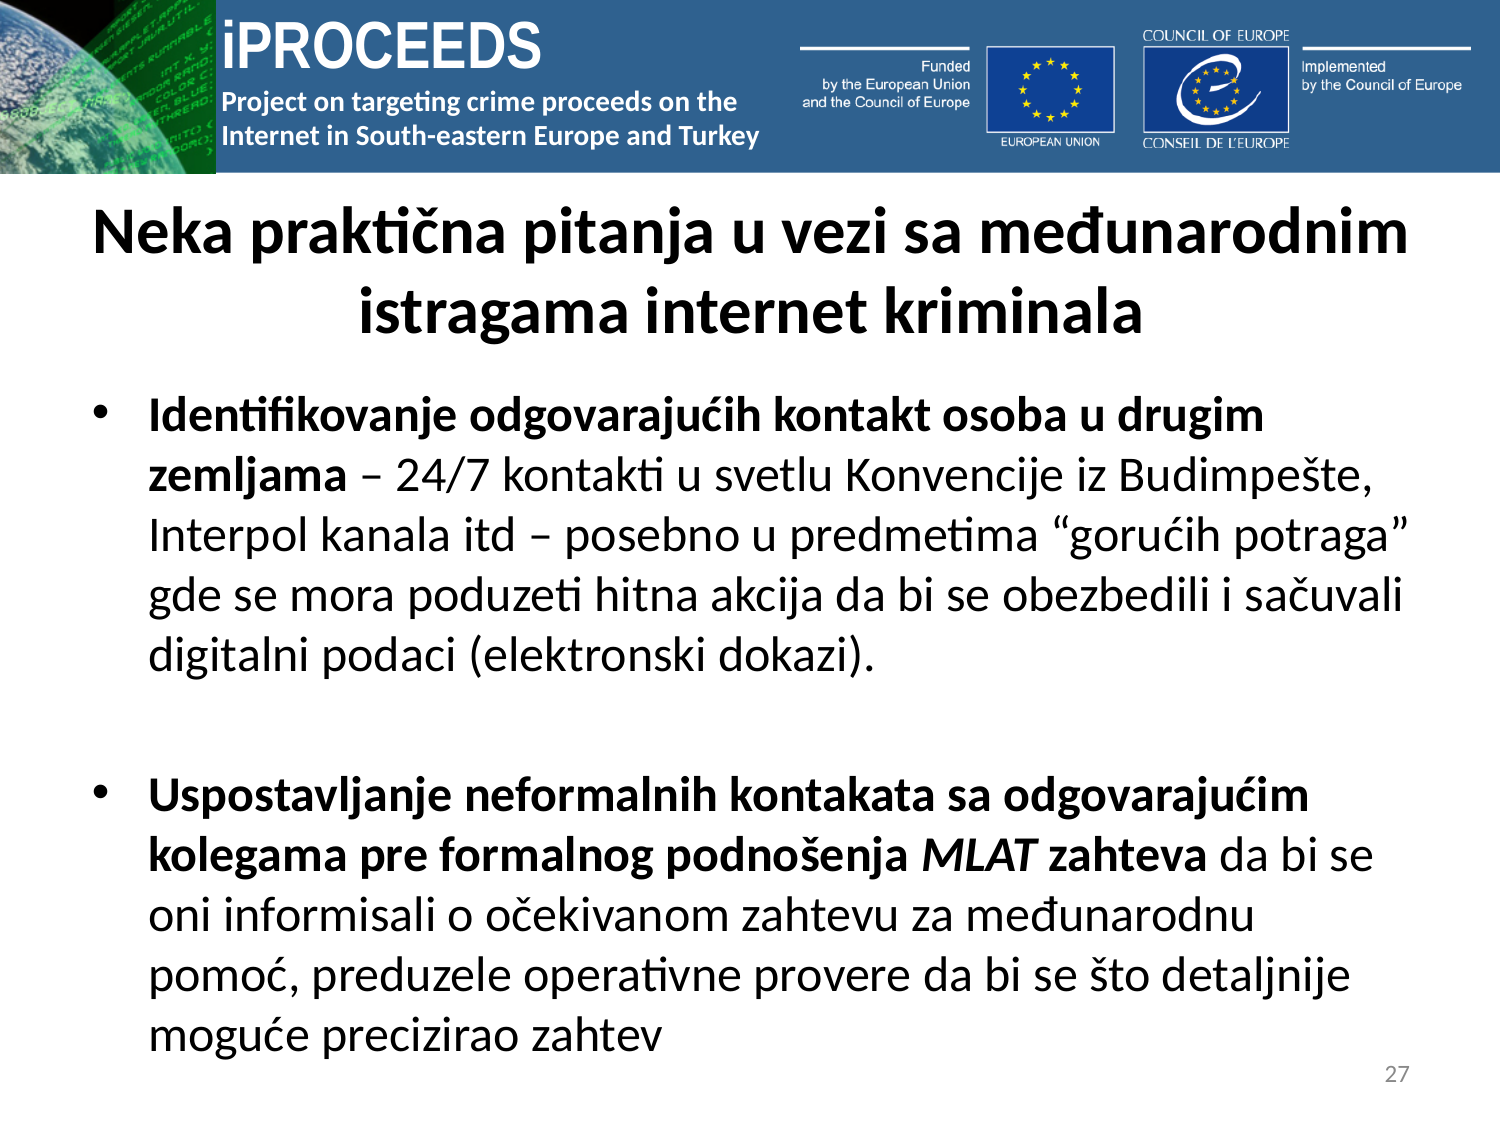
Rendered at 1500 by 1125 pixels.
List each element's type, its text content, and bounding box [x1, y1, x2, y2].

slide_number 27 [1074, 1042, 1425, 1103]
list Identifikovanje odgovarajućih kontakt osoba u drugim zemljama – 24/7 kontakti u svetlu Konvencije iz Budimpešte, Interpol kanala itd – posebno u predmetima “gorućih potraga” gde se mora poduzeti hitna akcija da bi se obezbedili i sačuvali digitalni podaci (elektronski dokazi). Uspostavljanje neformalnih kontakata sa odgovarajućim kolegama pre formalnog podnošenja MLAT zahteva da bi se oni informisali o očekivanom zahtevu za međunarodnu pomoć, preduzele operativne provere da bi se što detaljnije moguće precizirao zahtev [76, 373, 1428, 1081]
picture [0, 0, 216, 174]
picture [800, 30, 1471, 148]
title Neka praktična pitanja u vezi sa međunarodnim istragama internet kriminala [76, 172, 1428, 361]
